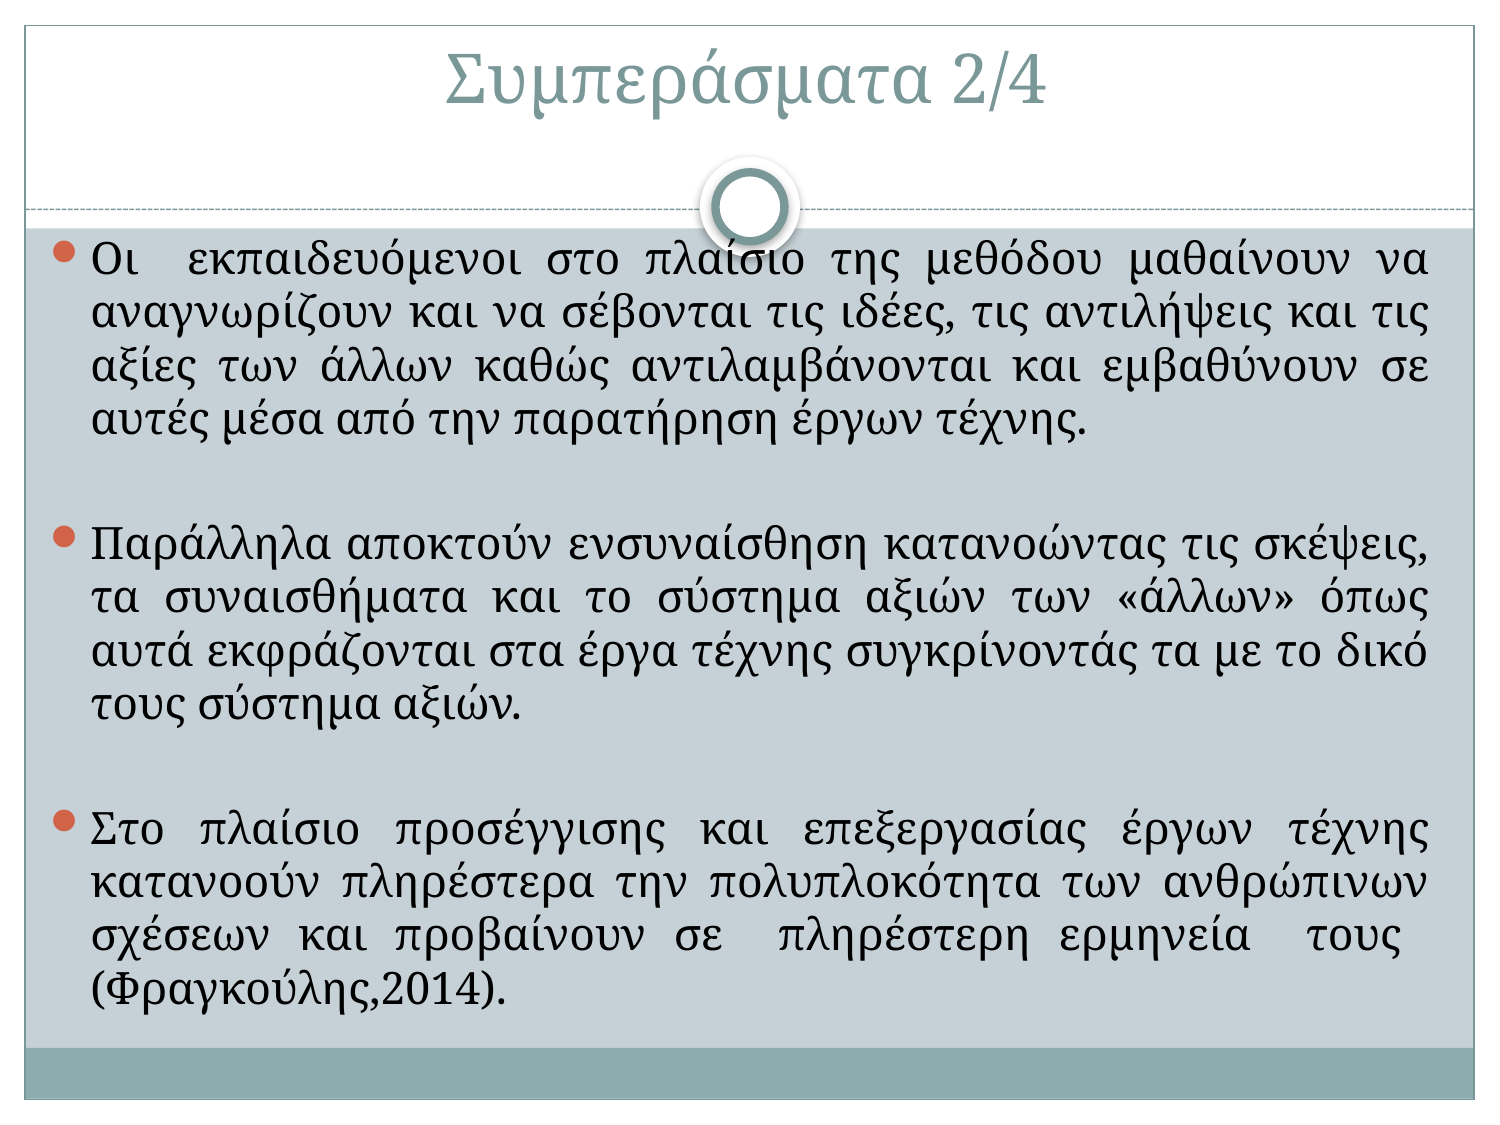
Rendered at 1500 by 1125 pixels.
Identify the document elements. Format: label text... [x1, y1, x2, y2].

list Οι εκπαιδευόμενοι στο πλαίσιο της μεθόδου μαθαίνουν να αναγνωρίζουν και να σέβονται τις ιδέες, τις αντιλήψεις και τις αξίες των άλλων καθώς αντιλαμβάνονται και εμβαθύνουν σε αυτές μέσα από την παρατήρηση έργων τέχνης. Παράλληλα αποκτούν ενσυναίσθηση κατανοώντας τις σκέψεις, τα συναισθήματα και το σύστημα αξιών των «άλλων» όπως αυτά εκφράζονται στα έργα τέχνης συγκρίνοντάς τα με το δικό τους σύστημα αξιών. Στο πλαίσιο προσέγγισης και επεξεργασίας έργων τέχνης κατανοούν πληρέστερα την πολυπλοκότητα των ανθρώπινων σχέσεων και προβαίνουν σε πληρέστερη ερμηνεία τους (Φραγκούλης,2014). [35, 222, 1445, 1032]
title Συμπεράσματα 2/4 [46, 0, 1447, 125]
